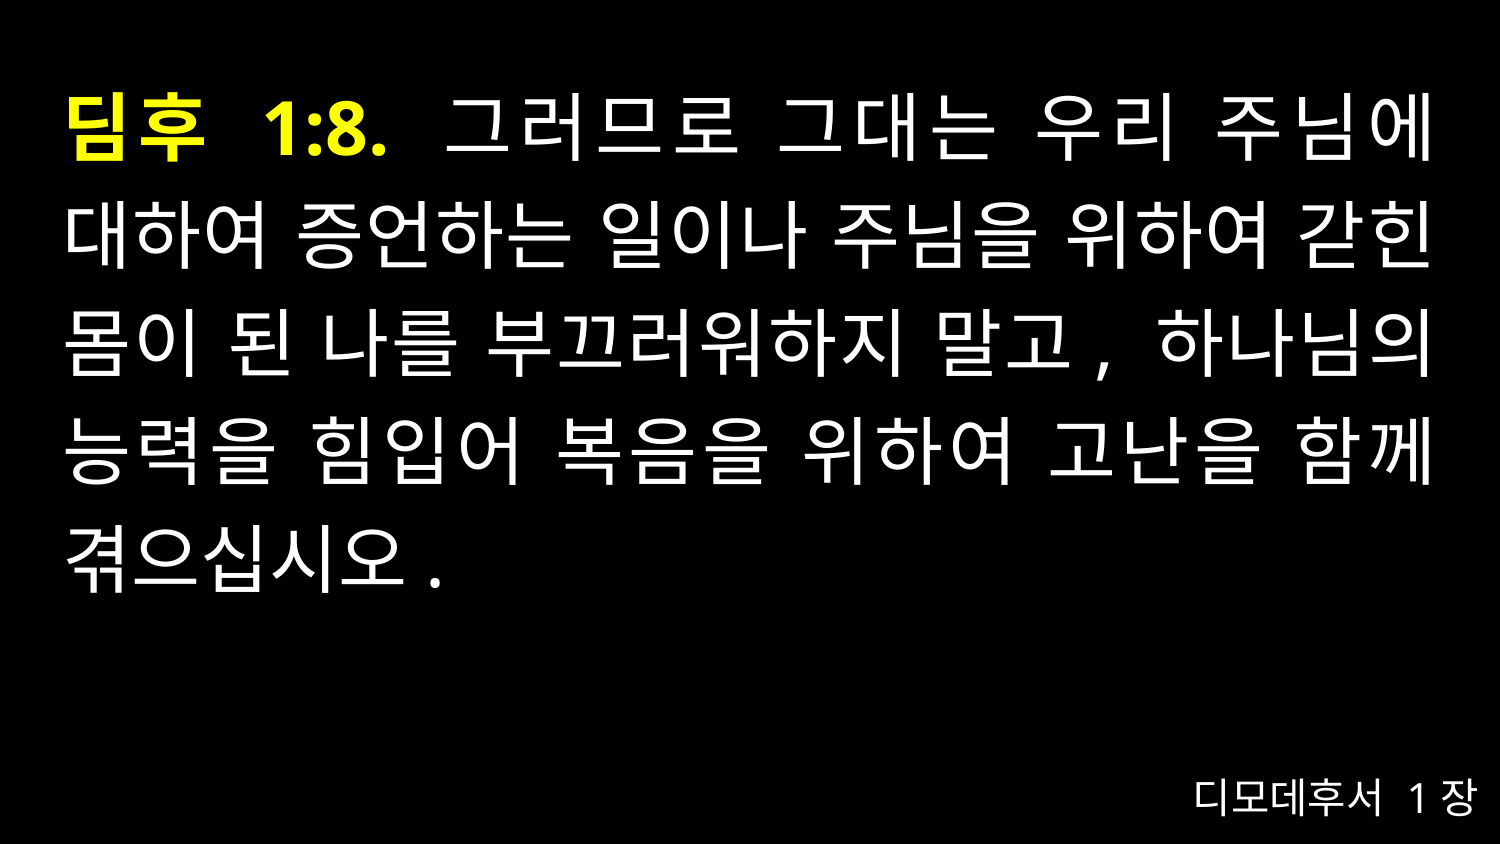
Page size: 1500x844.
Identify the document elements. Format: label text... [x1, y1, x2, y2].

title 딤후 1:8. 그러므로 그대는 우리 주님에 대하여 증언하는 일이나 주님을 위하여 갇힌 몸이 된 나를 부끄러워하지 말고, 하나님의 능력을 힘입어 복음을 위하여 고난을 함께 겪으십시오. [0, 0, 1500, 844]
subtitle 디모데후서 1장 [916, 770, 1500, 844]
